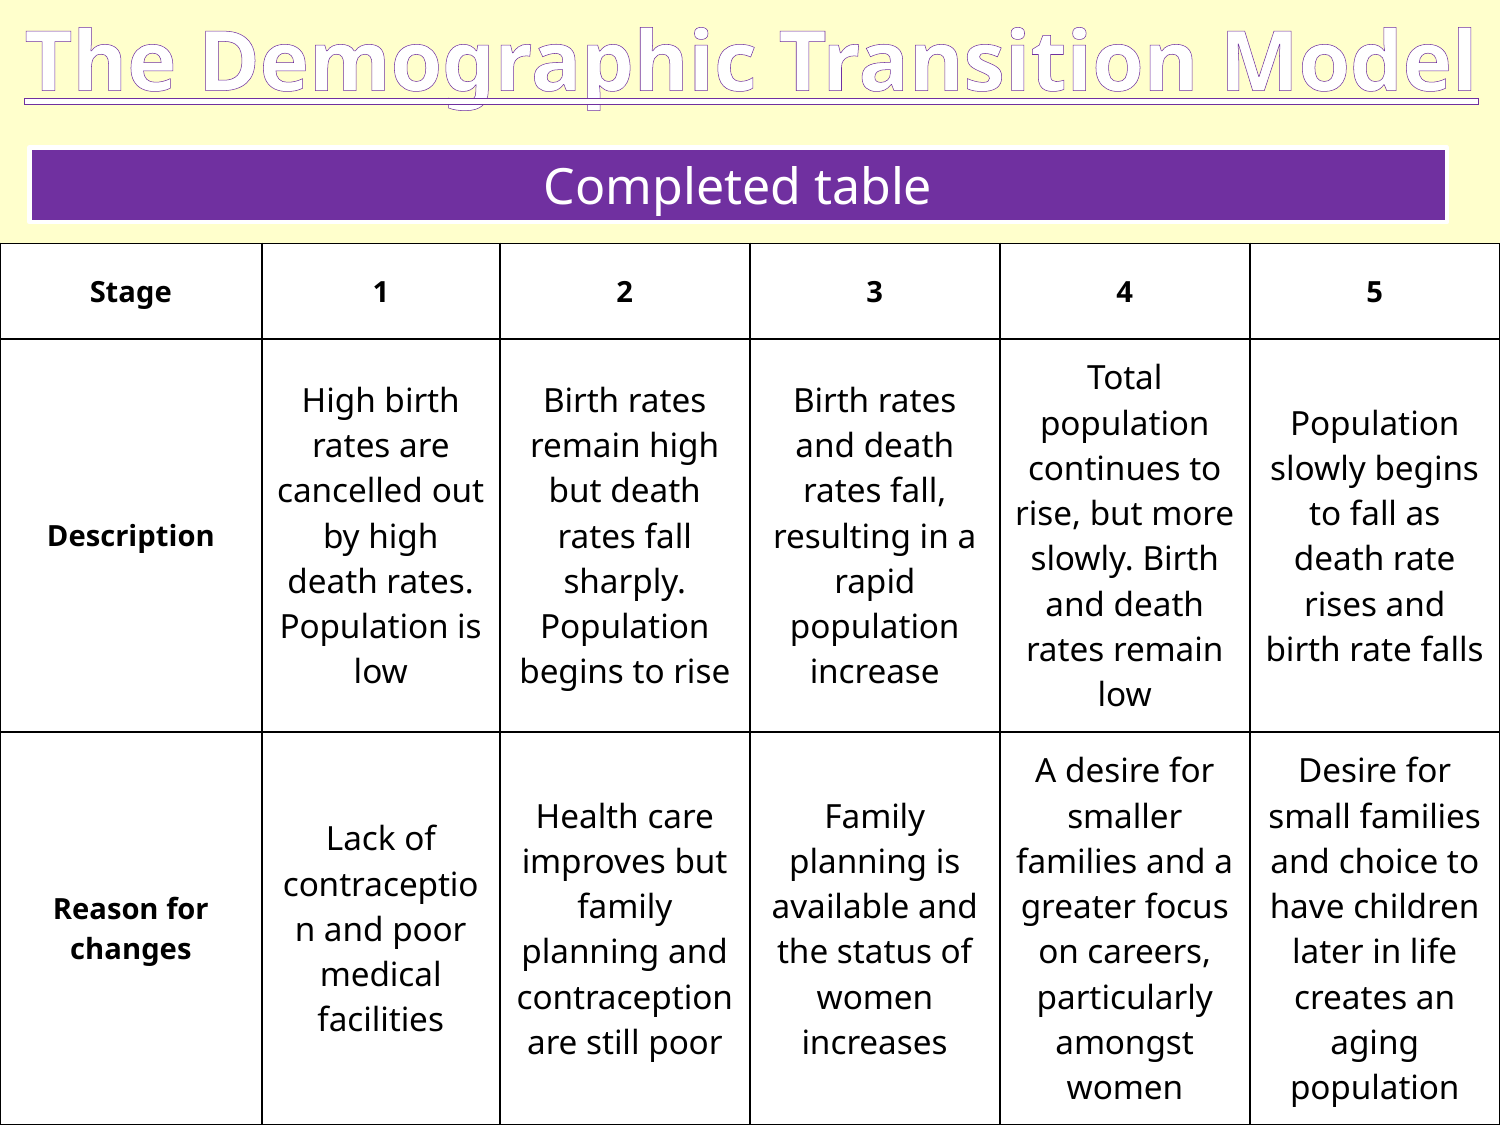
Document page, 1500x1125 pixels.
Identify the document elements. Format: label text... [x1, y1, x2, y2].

table_header 3 [751, 244, 999, 338]
text_box Completed table [27, 145, 1449, 224]
table_cell Birth rates remain high but death rates fall sharply. Population begins to rise [501, 340, 749, 731]
table_cell Description [1, 340, 261, 731]
table_cell Family planning is available and the status of women increases [751, 733, 999, 1124]
table_header 5 [1251, 244, 1499, 338]
table_header 2 [501, 244, 749, 338]
table_cell Total population continues to rise, but more slowly. Birth and death rates remain low [1001, 340, 1249, 731]
table_cell Population slowly begins to fall as death rate rises and birth rate falls [1251, 340, 1499, 731]
table_header 4 [1001, 244, 1249, 338]
table_cell Lack of contraception and poor medical facilities [263, 733, 499, 1124]
table_cell Reason for changes [1, 733, 261, 1124]
table_header Stage [1, 244, 261, 338]
table_cell A desire for smaller families and a greater focus on careers, particularly amongst women [1001, 733, 1249, 1124]
table_cell High birth rates are cancelled out by high death rates. Population is low [263, 340, 499, 731]
table_header 1 [263, 244, 499, 338]
table_cell Health care improves but family planning and contraception are still poor [501, 733, 749, 1124]
text_box The Demographic Transition Model [2, 0, 1500, 115]
table_cell Birth rates and death rates fall, resulting in a rapid population increase [751, 340, 999, 731]
table_cell Desire for small families and choice to have children later in life creates an aging population [1251, 733, 1499, 1124]
